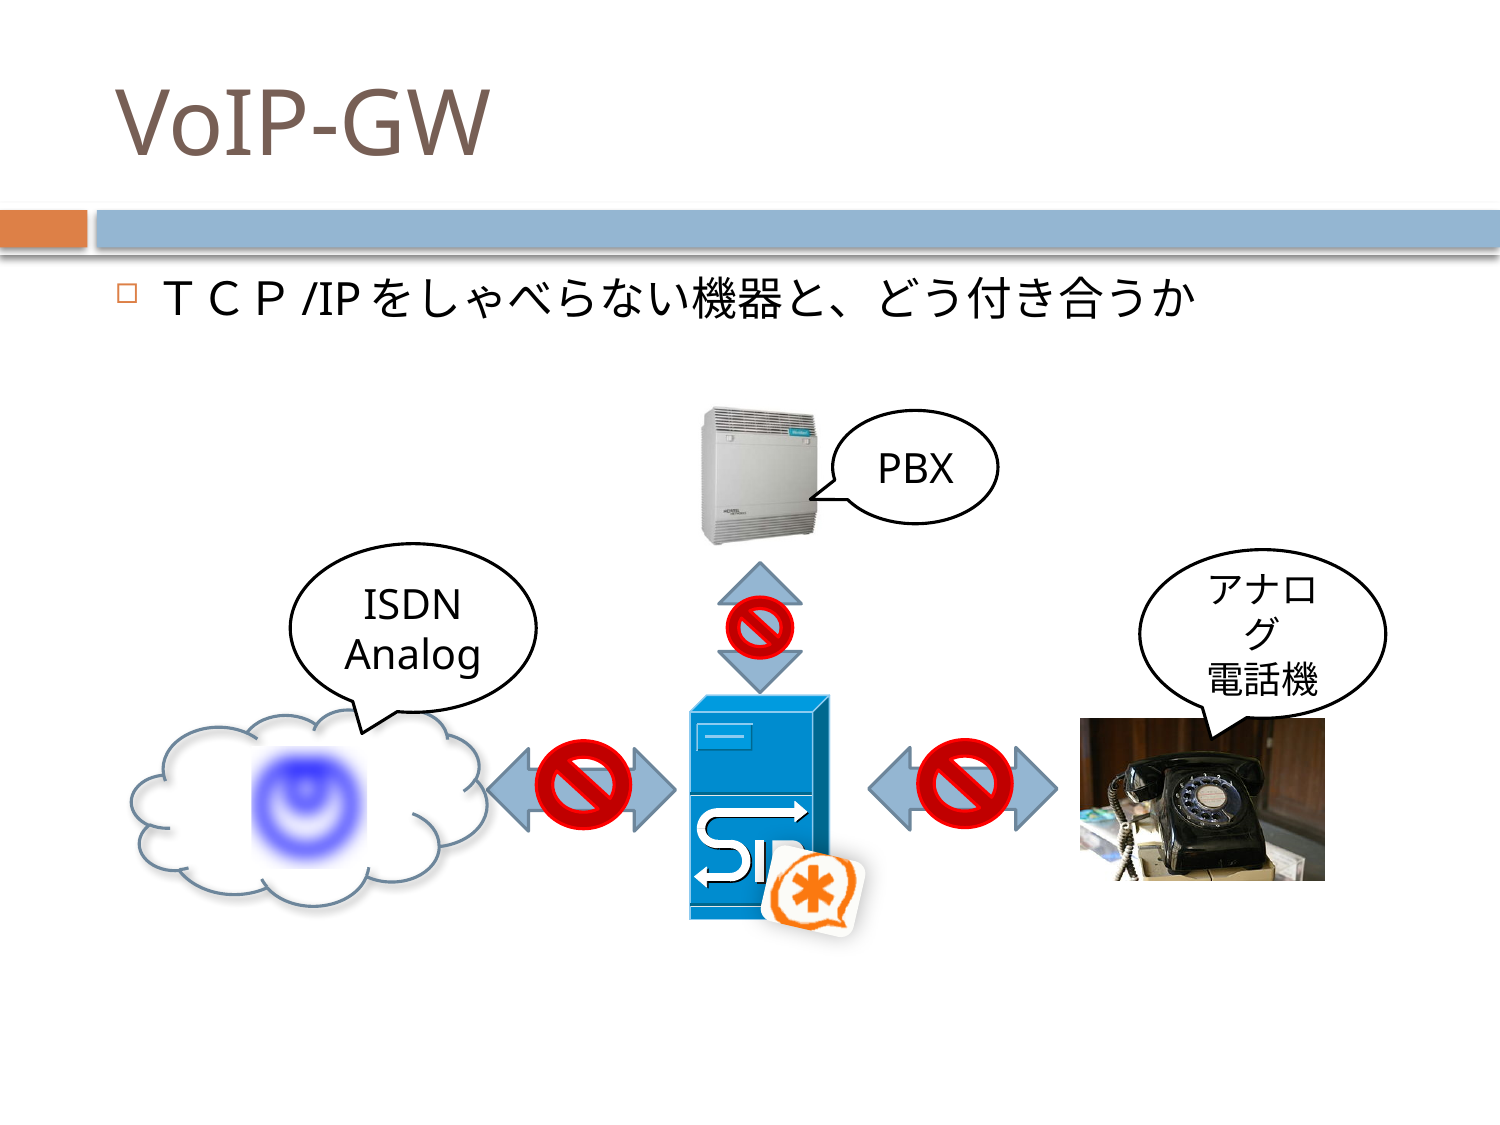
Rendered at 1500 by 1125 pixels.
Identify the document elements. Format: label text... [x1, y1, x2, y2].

text_box [754, 611, 779, 633]
text_box [717, 561, 803, 606]
text_box [741, 622, 766, 644]
text_box アナログ 電話機 [1138, 548, 1388, 717]
text_box [916, 738, 1014, 830]
text_box PBX [867, 408, 1000, 526]
text_box [717, 649, 803, 691]
text_box [623, 747, 677, 833]
text_box [961, 766, 994, 793]
text_box [129, 708, 489, 908]
picture [251, 746, 368, 869]
text_box [867, 745, 925, 832]
list ＴＣＰ/IPをしゃべらない機器と、どう付き合うか [100, 262, 1438, 362]
text_box [489, 747, 544, 833]
text_box [725, 595, 795, 660]
picture [1080, 718, 1325, 881]
text_box [580, 767, 612, 795]
text_box [534, 739, 633, 831]
title VoIP-GW [100, 37, 1438, 200]
picture [687, 692, 866, 938]
text_box ISDN Analog [288, 542, 538, 735]
text_box [936, 774, 975, 809]
picture [659, 398, 861, 550]
text_box [555, 775, 593, 810]
text_box [1005, 745, 1059, 832]
